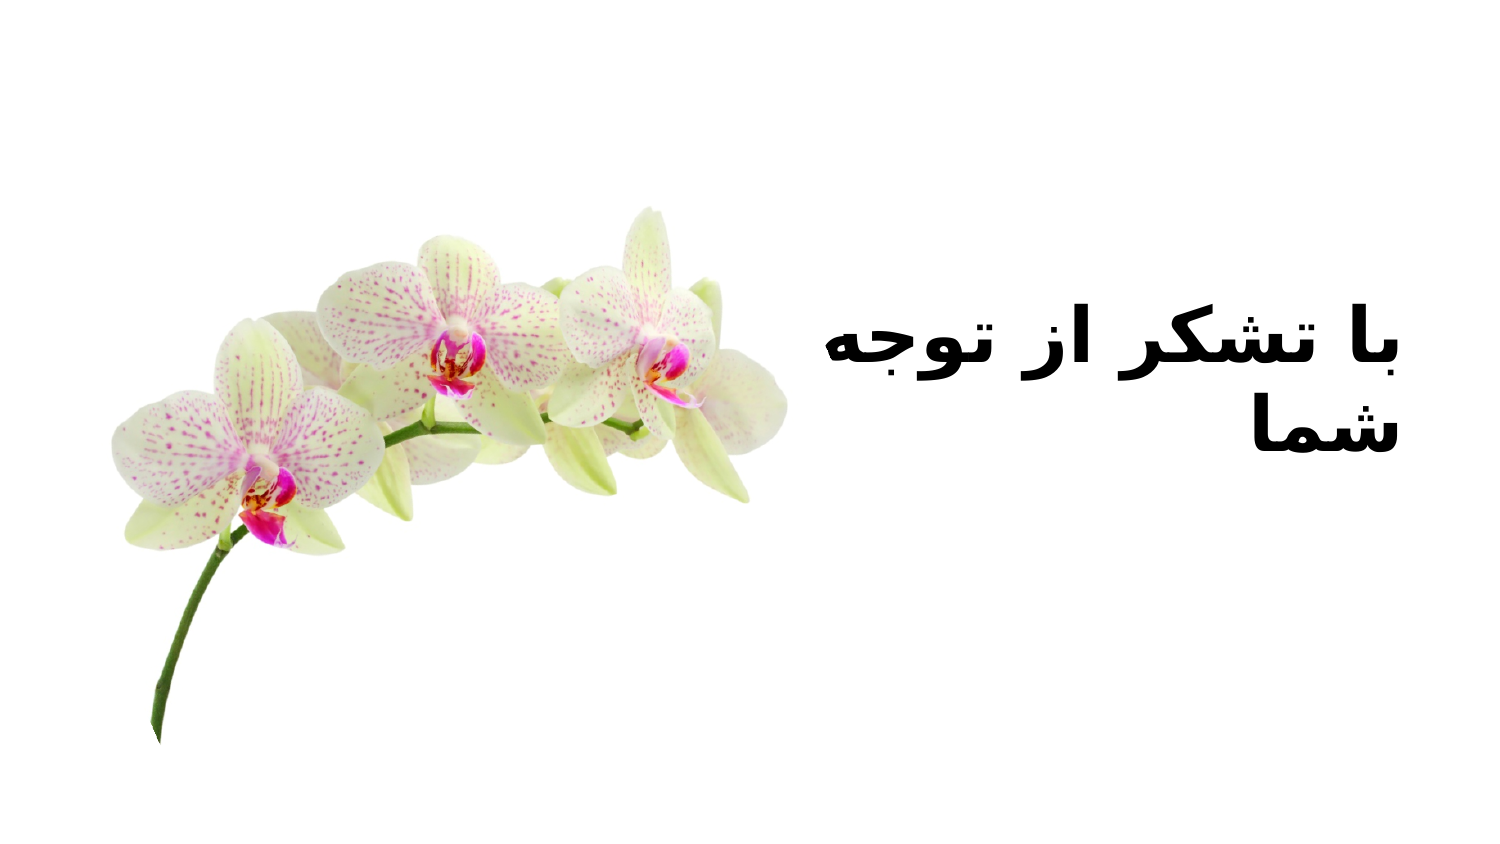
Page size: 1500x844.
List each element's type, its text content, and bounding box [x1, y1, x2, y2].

text_box با تشکر از توجه شما [838, 284, 1420, 479]
picture [1, 70, 895, 815]
